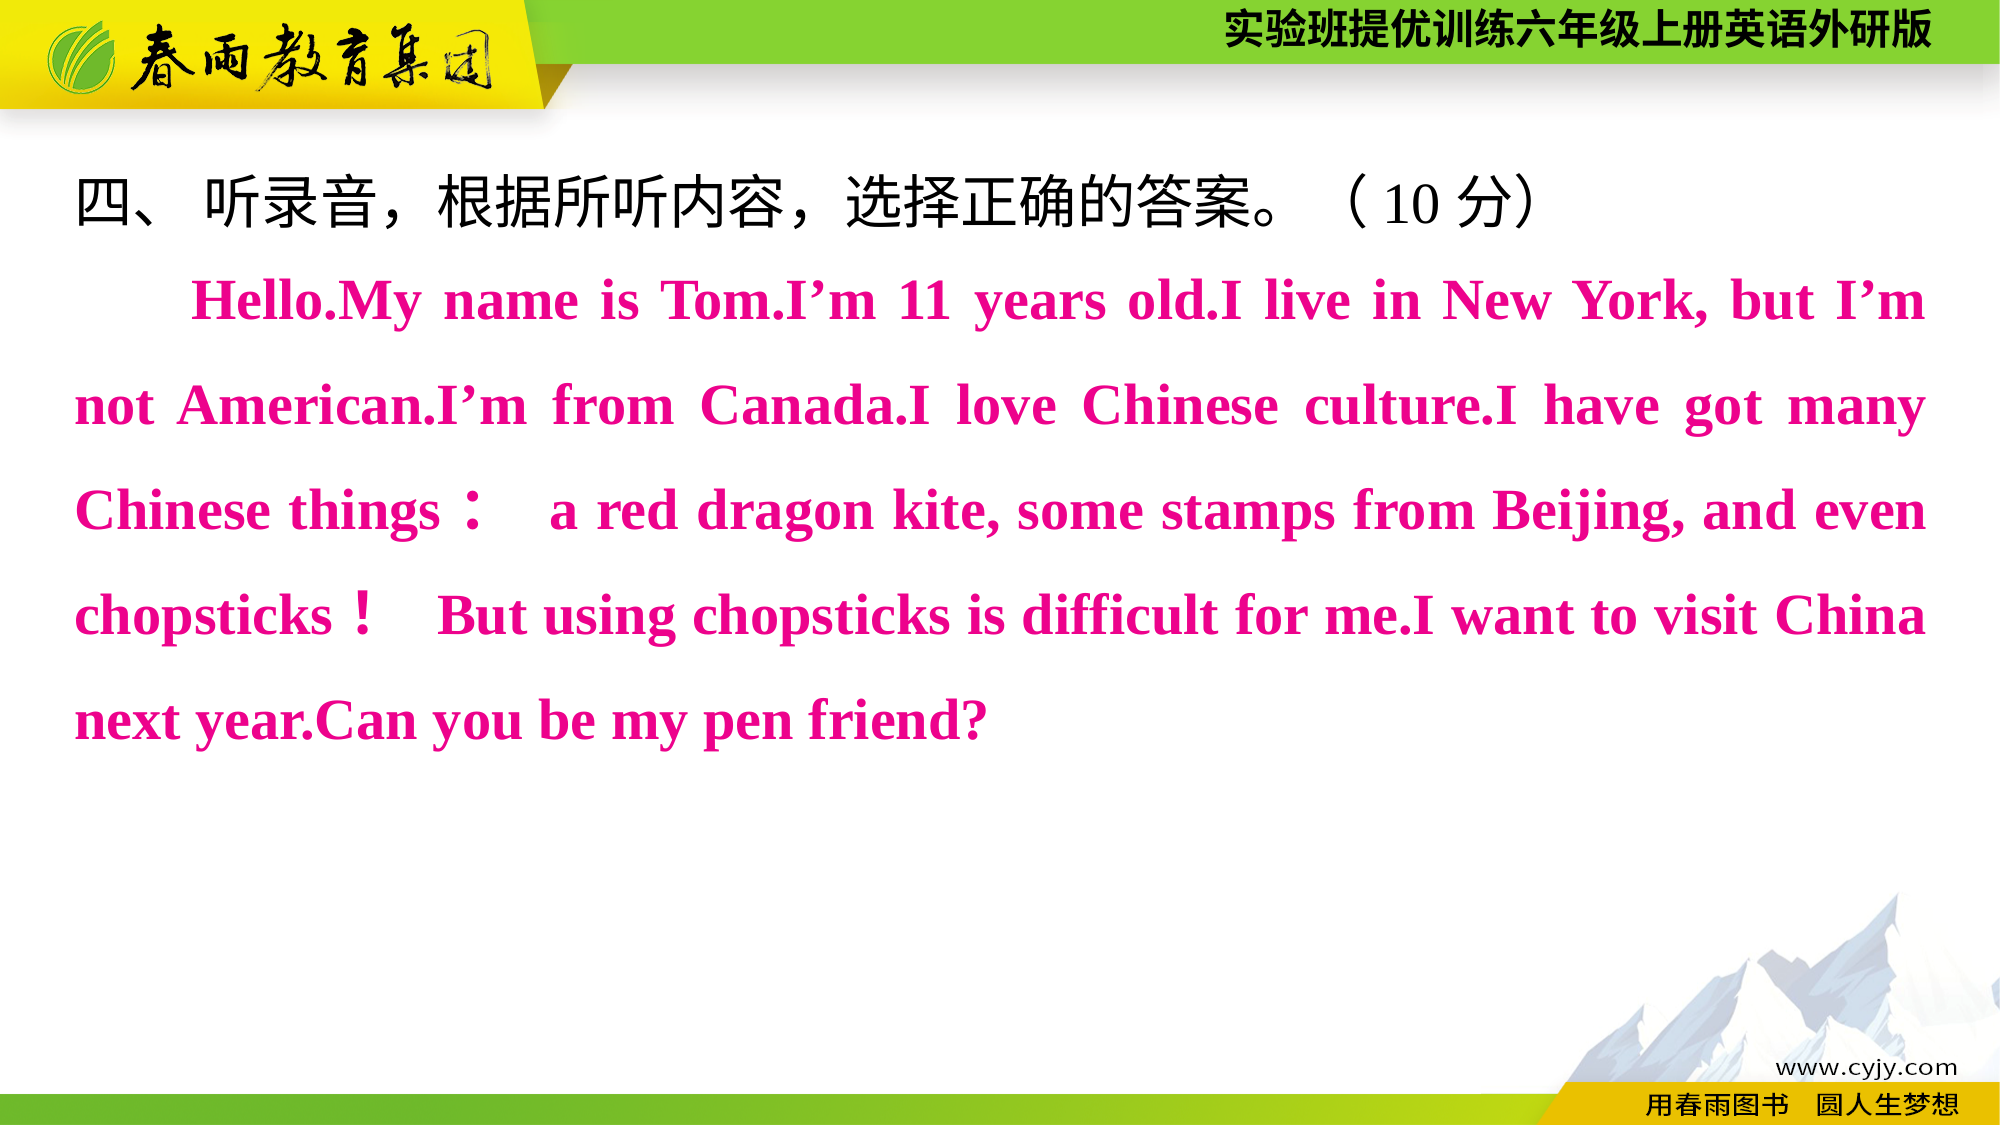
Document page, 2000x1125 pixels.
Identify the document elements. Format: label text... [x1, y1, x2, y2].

list 四、 听录音，根据所听内容，选择正确的答案。（10分） [59, 122, 1944, 218]
text_box Hello.My name is Tom.I’m 11 years old.I live in New York, but I’m not American.I’m from Canada.I love Chinese culture.I have got many Chinese things： a red dragon kite, some stamps from Beijing, and even chopsticks！ But using chopsticks is difficult for me.I want to visit China next year.Can you be my pen friend? [59, 218, 1944, 759]
picture [0, 0, 2000, 1125]
